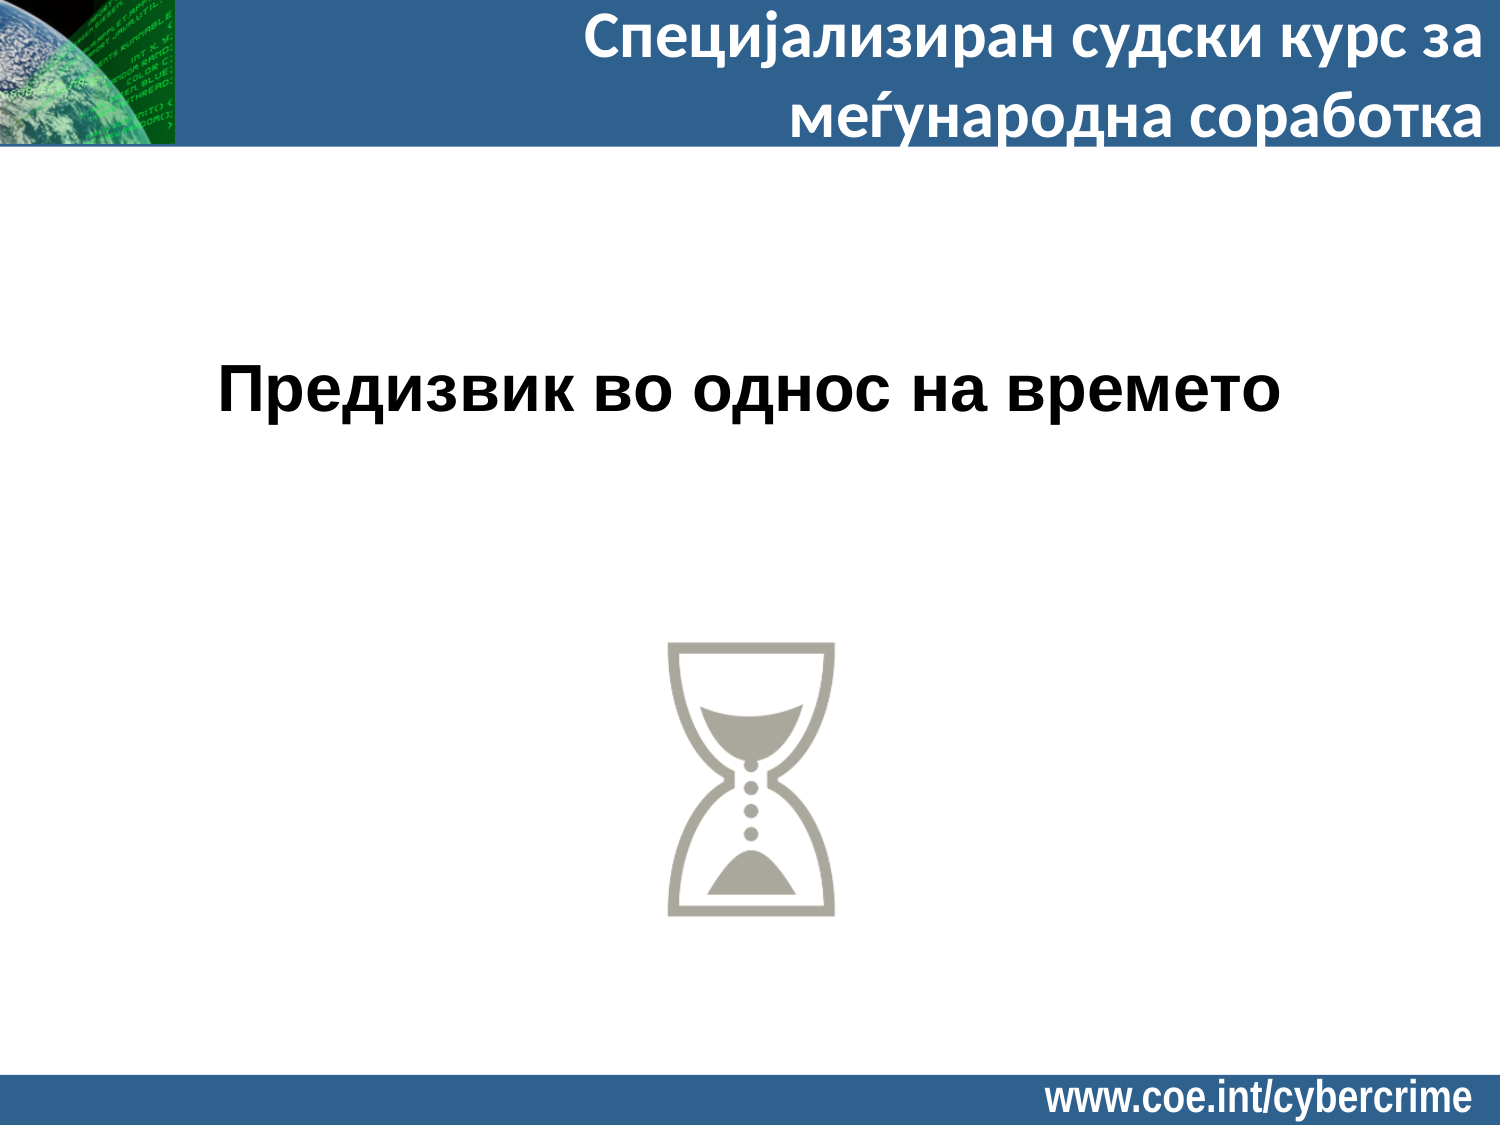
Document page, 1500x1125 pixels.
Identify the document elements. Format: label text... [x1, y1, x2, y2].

text_box Предизвик во однос на времето [50, 352, 1450, 432]
text_box www.coe.int/cybercrime [1030, 1059, 1500, 1125]
picture [0, 0, 175, 144]
picture [601, 630, 899, 929]
text_box Специјализиран судски курс за меѓународна соработка [177, 0, 1500, 149]
text_box [0, 1073, 1030, 1125]
